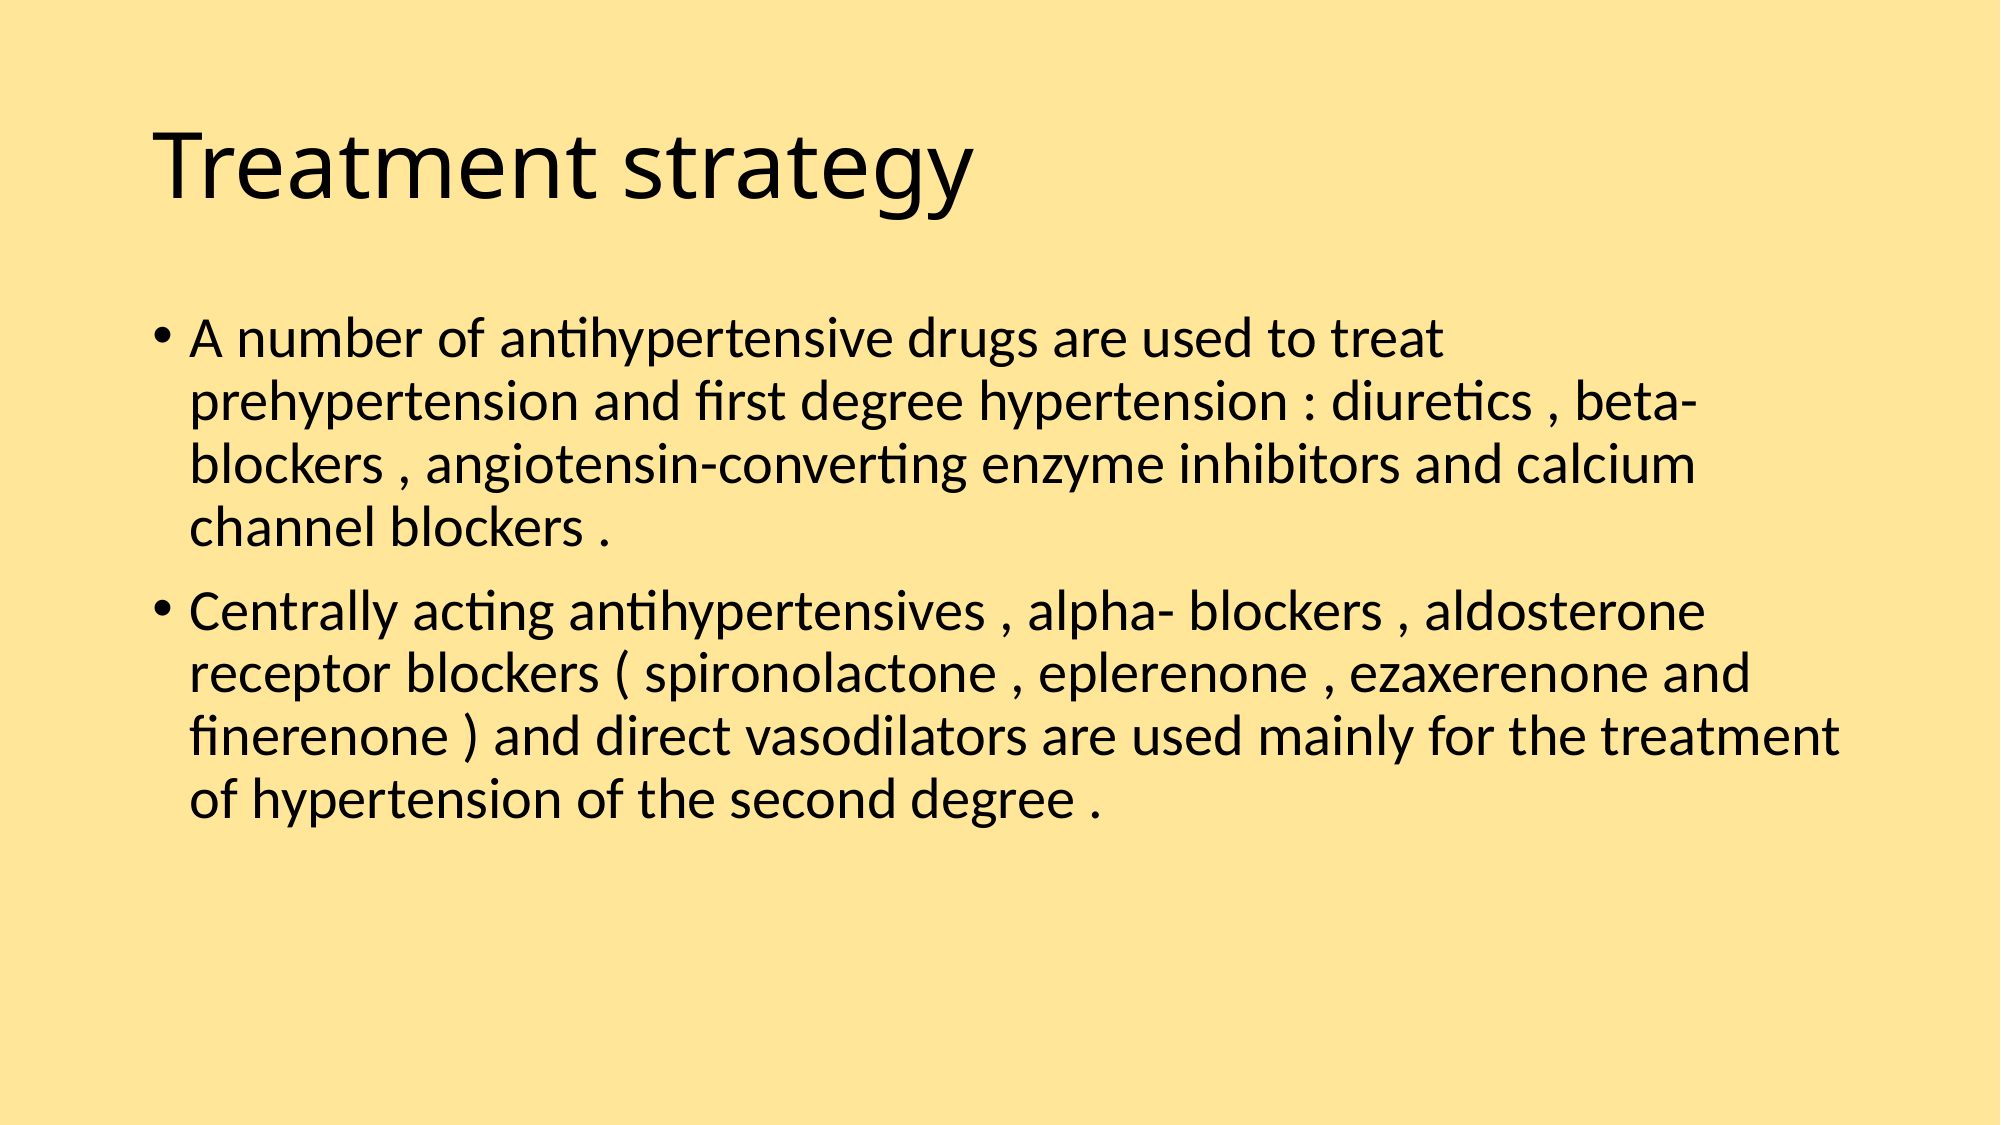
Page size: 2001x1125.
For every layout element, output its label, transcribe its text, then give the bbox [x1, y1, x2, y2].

list A number of antihypertensive drugs are used to treat prehypertension and first degree hypertension : diuretics , beta- blockers , angiotensin-converting enzyme inhibitors and calcium channel blockers . Centrally acting antihypertensives , alpha- blockers , aldosterone receptor blockers ( spironolactone , eplerenone , ezaxerenone and finerenone ) and direct vasodilators are used mainly for the treatment of hypertension of the second degree . [137, 299, 1863, 1014]
title Treatment strategy [137, 59, 1863, 278]
